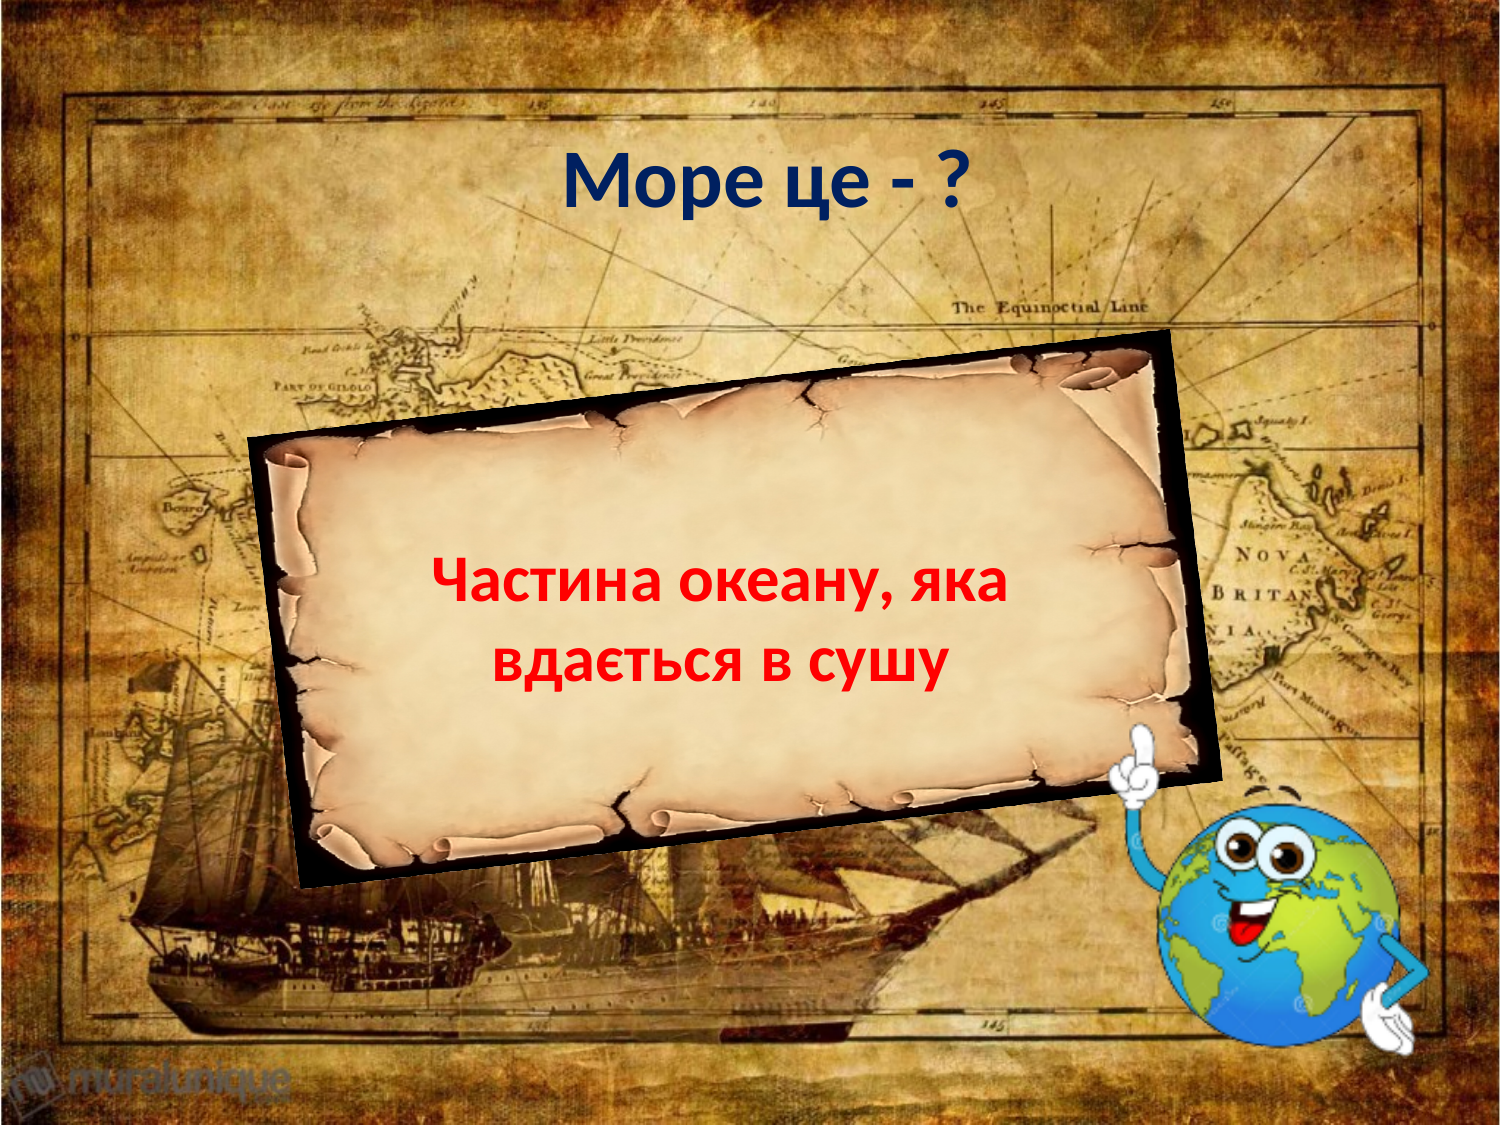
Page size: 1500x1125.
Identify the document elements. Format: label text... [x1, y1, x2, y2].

text_box Море це - ? [35, 117, 1500, 232]
picture [0, 0, 1500, 1125]
